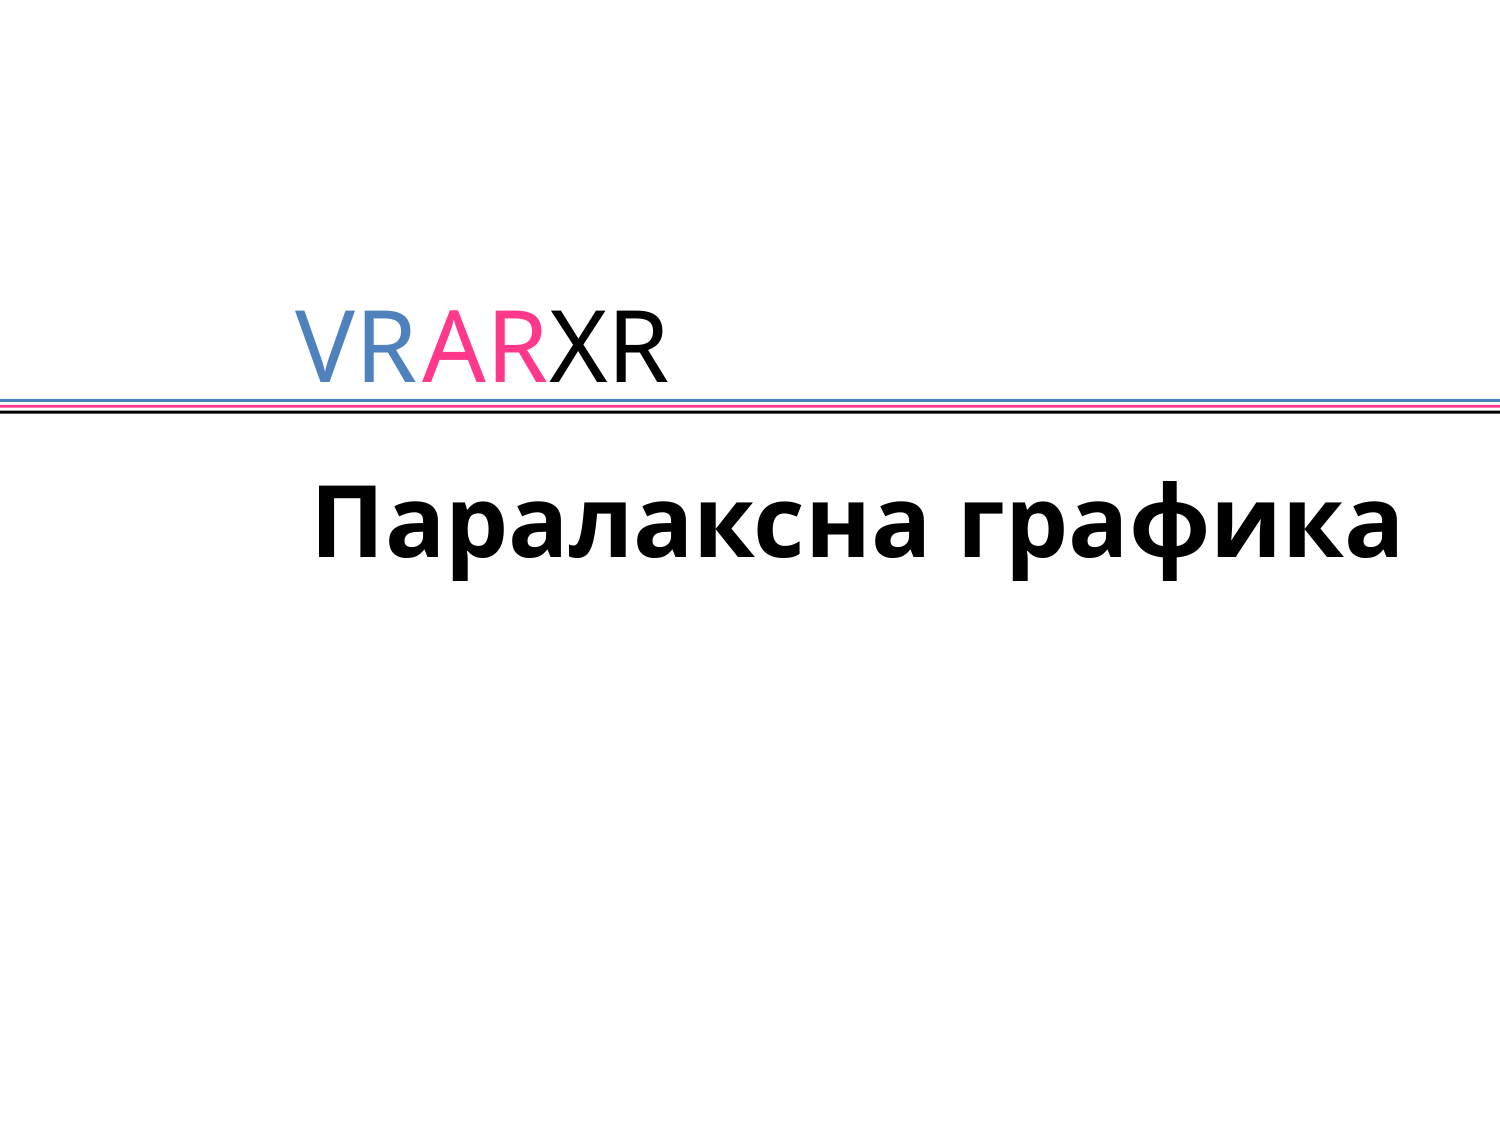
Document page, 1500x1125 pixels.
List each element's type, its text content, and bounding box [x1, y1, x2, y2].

list Паралаксна графика [295, 450, 1450, 563]
